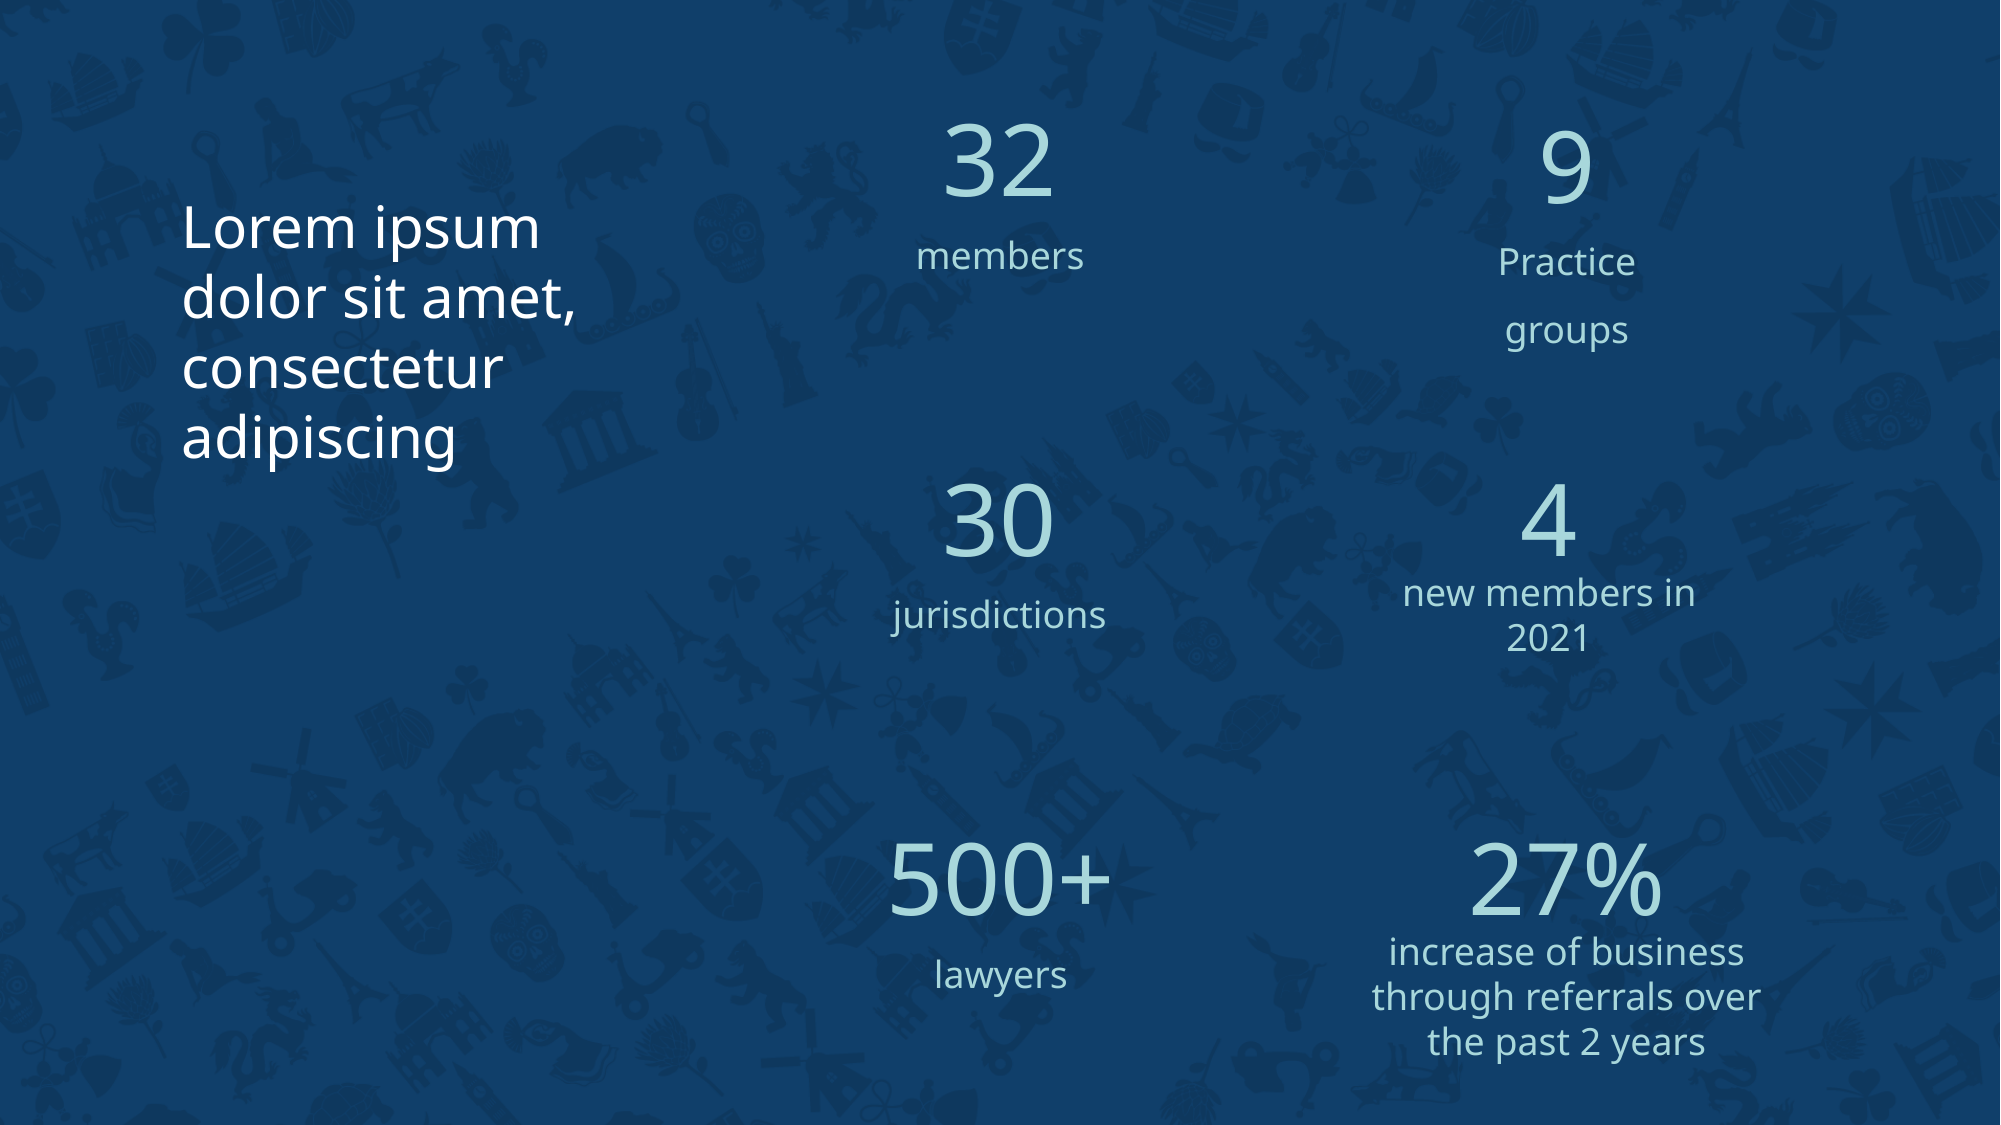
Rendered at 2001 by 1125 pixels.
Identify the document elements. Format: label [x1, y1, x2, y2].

text_box [842, 448, 1158, 637]
text_box [1409, 95, 1725, 284]
picture [0, 0, 2000, 1125]
text_box [842, 89, 1158, 278]
text_box [843, 808, 1159, 996]
text_box [1337, 808, 1797, 1073]
text_box [1384, 448, 1714, 668]
